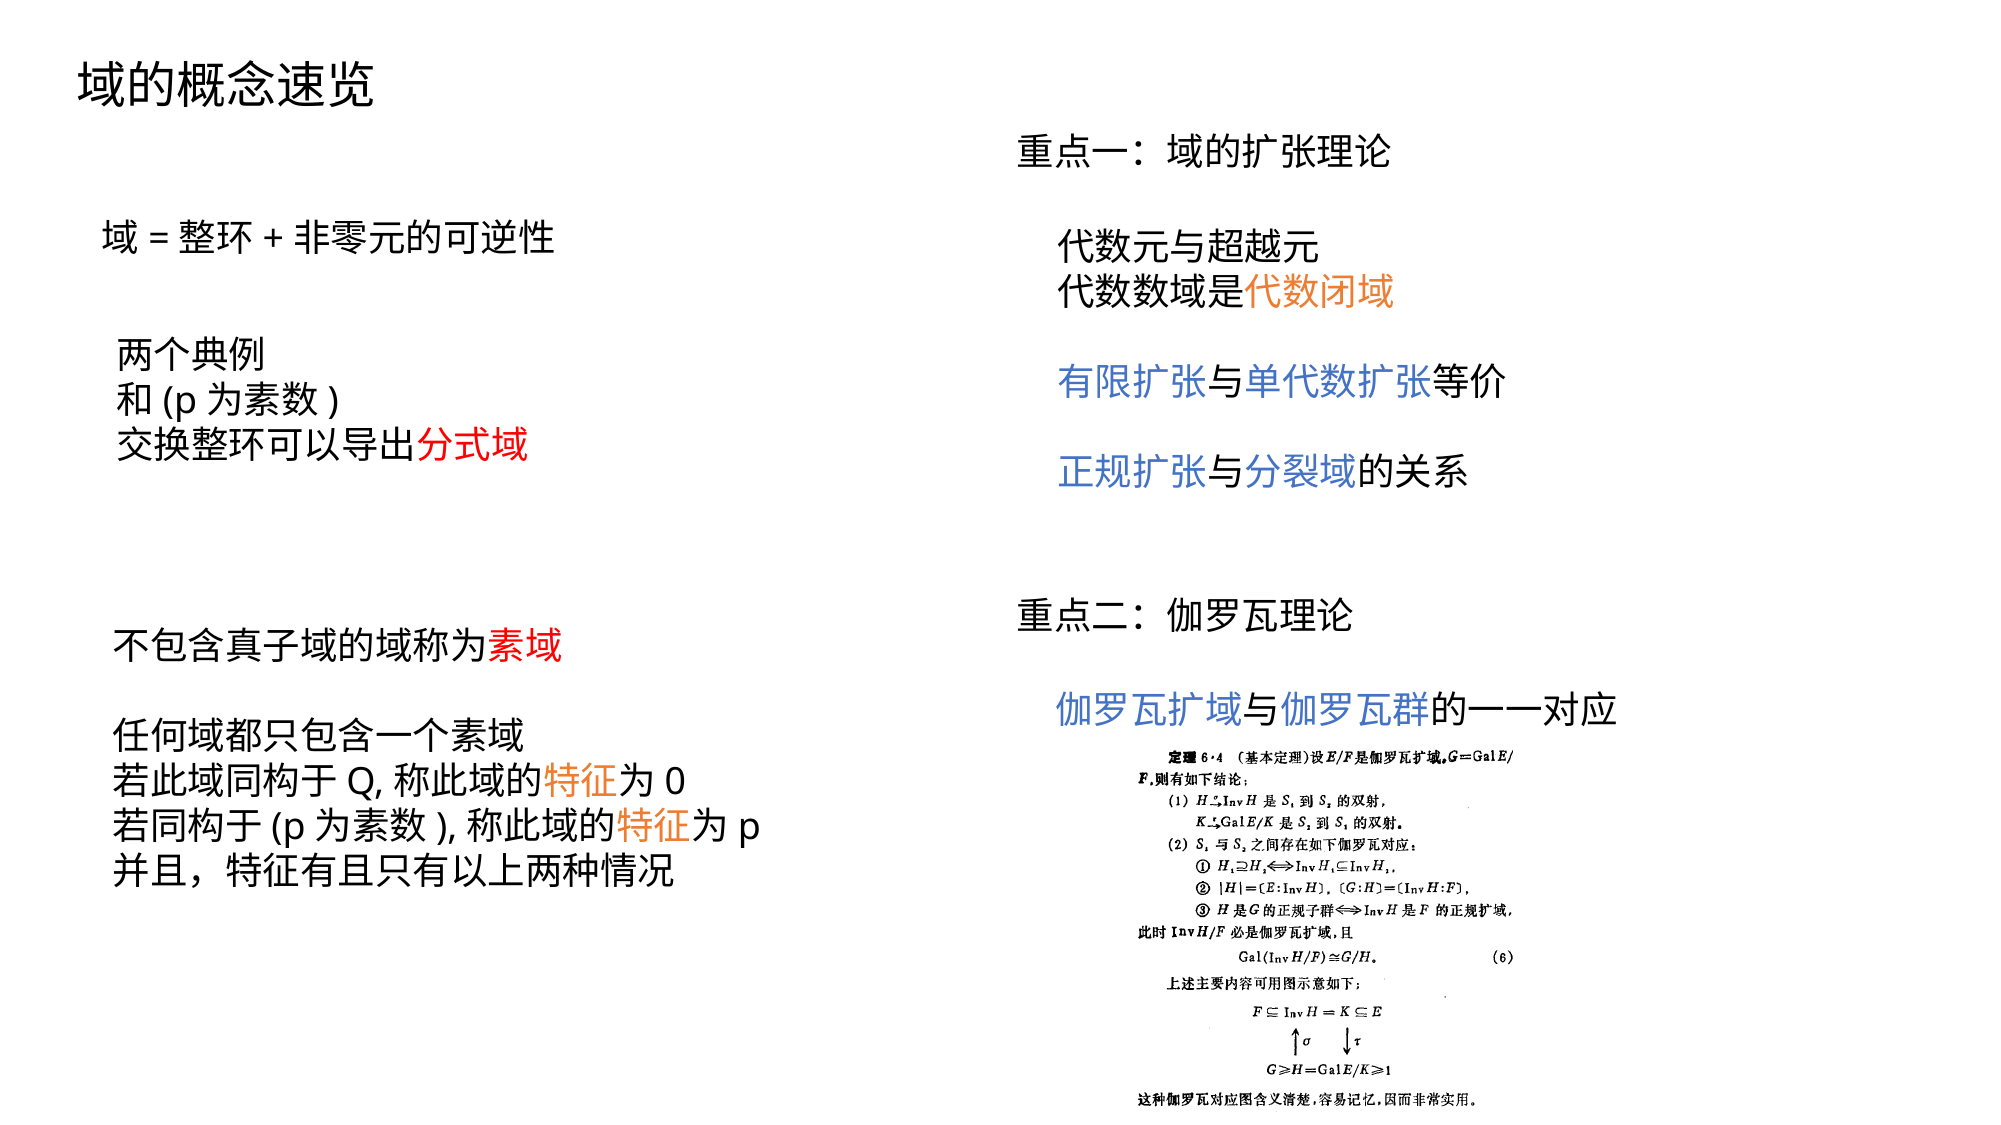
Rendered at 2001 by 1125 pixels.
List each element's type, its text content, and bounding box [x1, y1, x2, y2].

text_box 重点一：域的扩张理论 [1001, 120, 1407, 181]
text_box 域=整环+非零元的可逆性 [87, 206, 571, 267]
picture [1124, 739, 1549, 1112]
text_box 伽罗瓦扩域与伽罗瓦群的一一对应 [1040, 678, 1633, 739]
text_box 域的概念速览 [61, 46, 392, 122]
text_box 代数元与超越元 代数数域是代数闭域 有限扩张与单代数扩张等价 正规扩张与分裂域的关系 [1042, 215, 1523, 500]
text_box 重点二：伽罗瓦理论 [1001, 584, 1370, 644]
